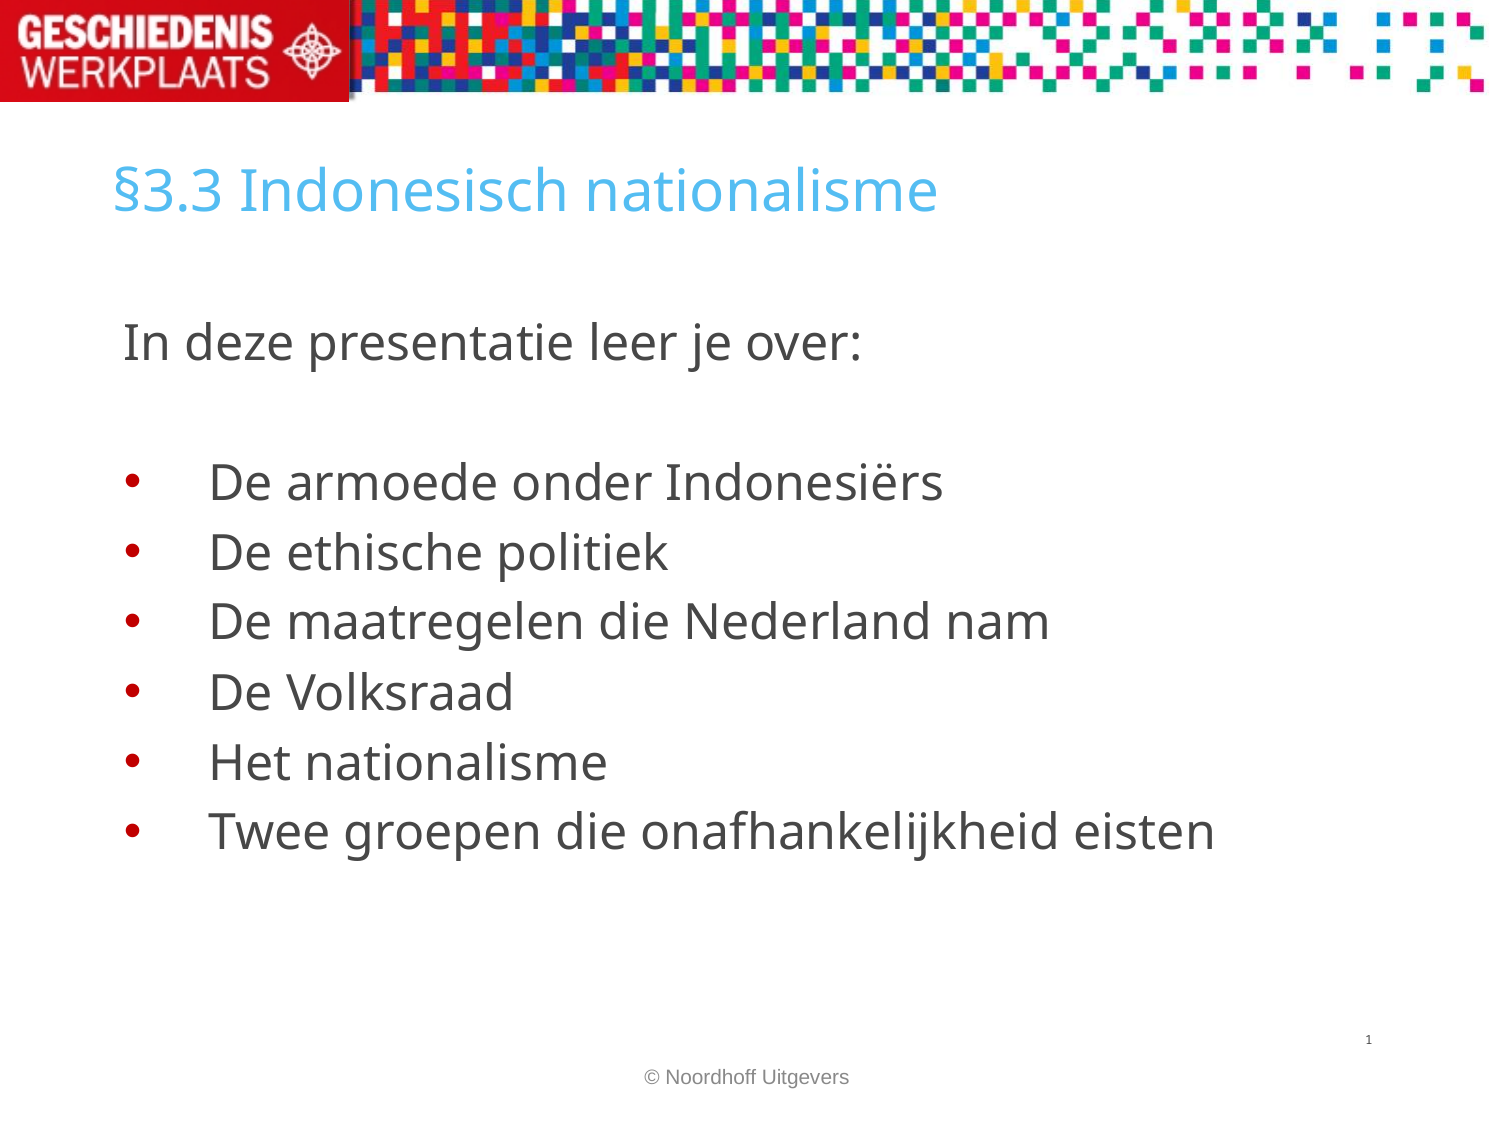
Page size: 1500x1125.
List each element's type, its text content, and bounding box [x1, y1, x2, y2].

text_box © Noordhoff Uitgevers [512, 1045, 988, 1106]
slide_number 1 [1325, 1025, 1388, 1063]
picture [0, 0, 1500, 1125]
title §3.3 Indonesisch nationalisme [112, 145, 1401, 256]
list In deze presentatie leer je over: De armoede onder Indonesiërs De ethische politiek De maatregelen die Nederland nam De Volksraad Het nationalisme Twee groepen die onafhankelijkheid eisten [123, 302, 1421, 988]
